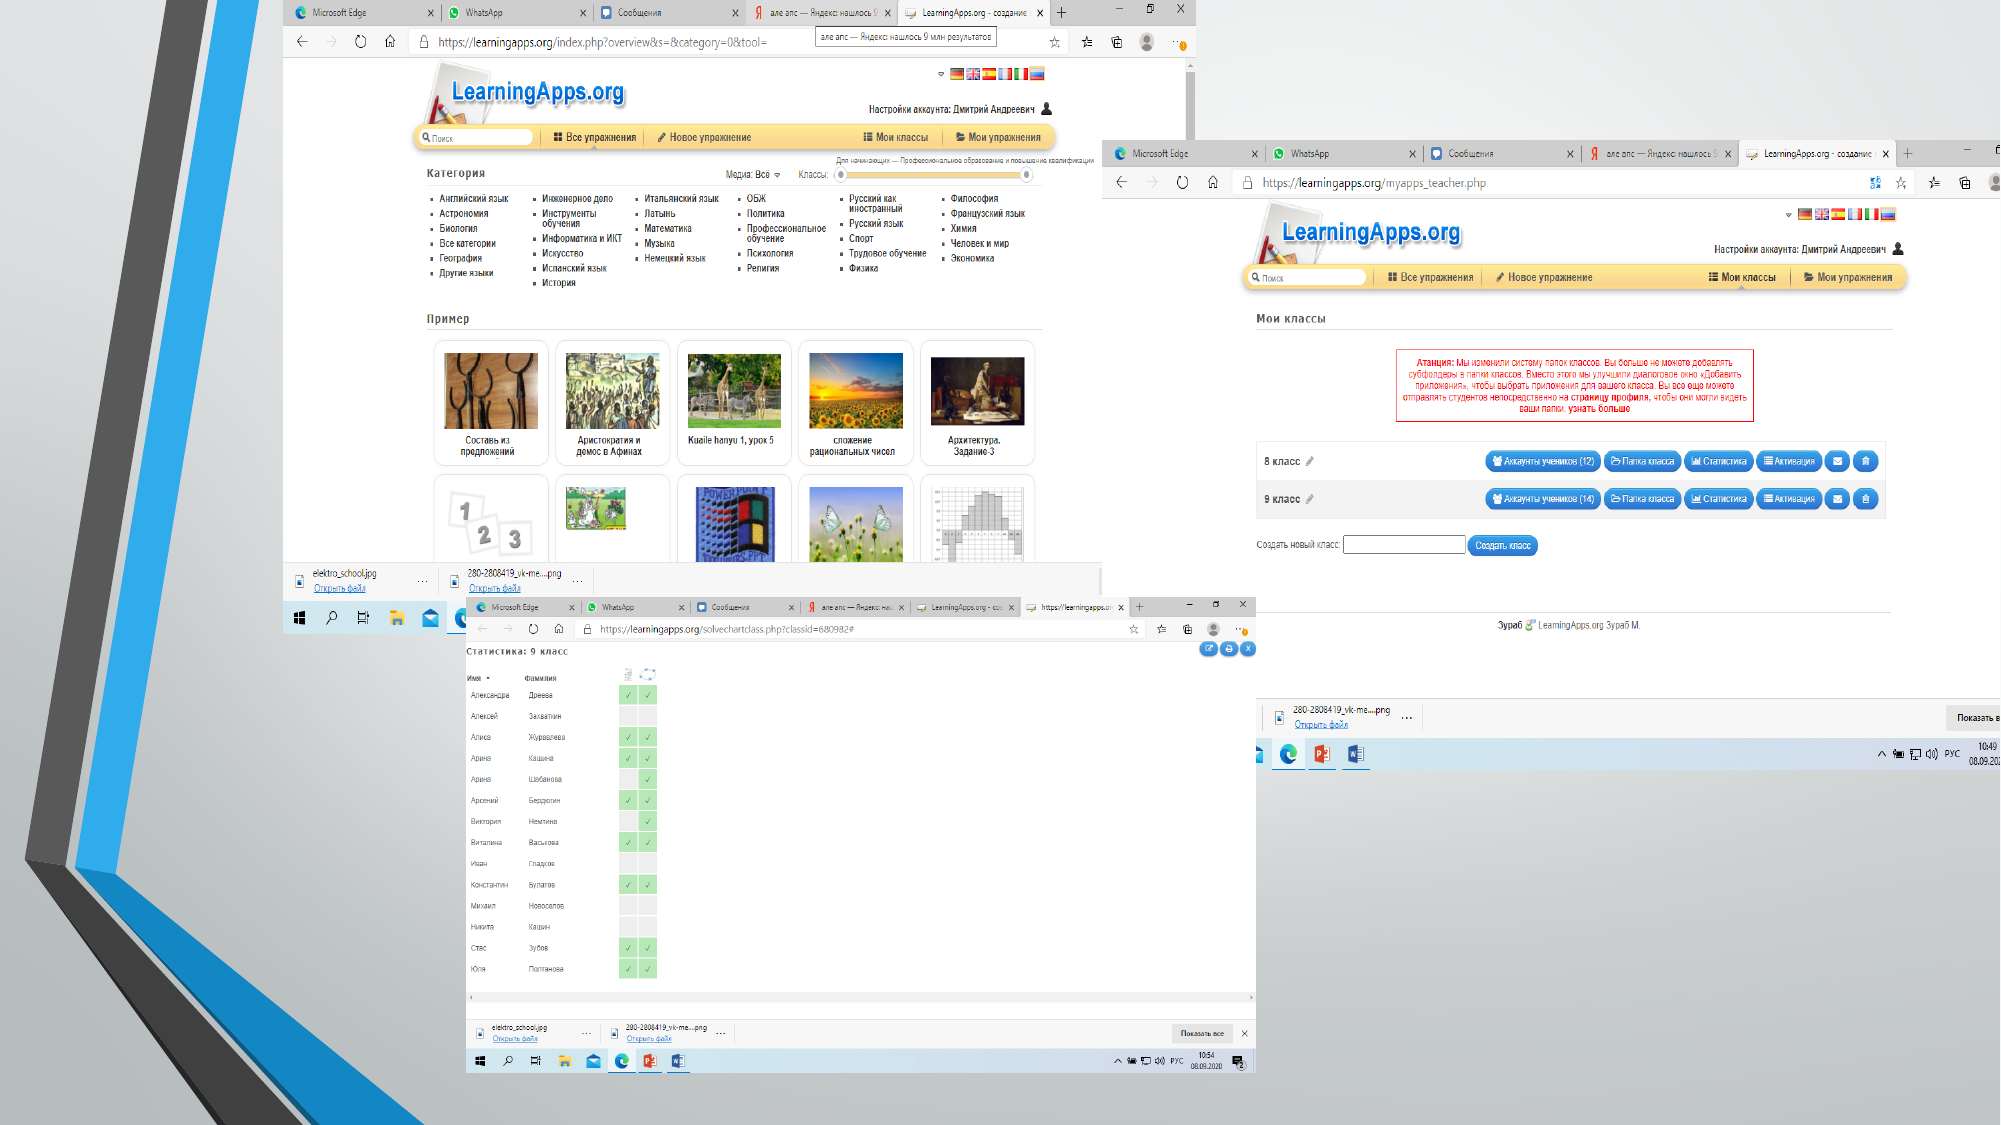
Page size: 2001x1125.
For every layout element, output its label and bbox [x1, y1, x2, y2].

picture [282, 0, 2000, 1074]
